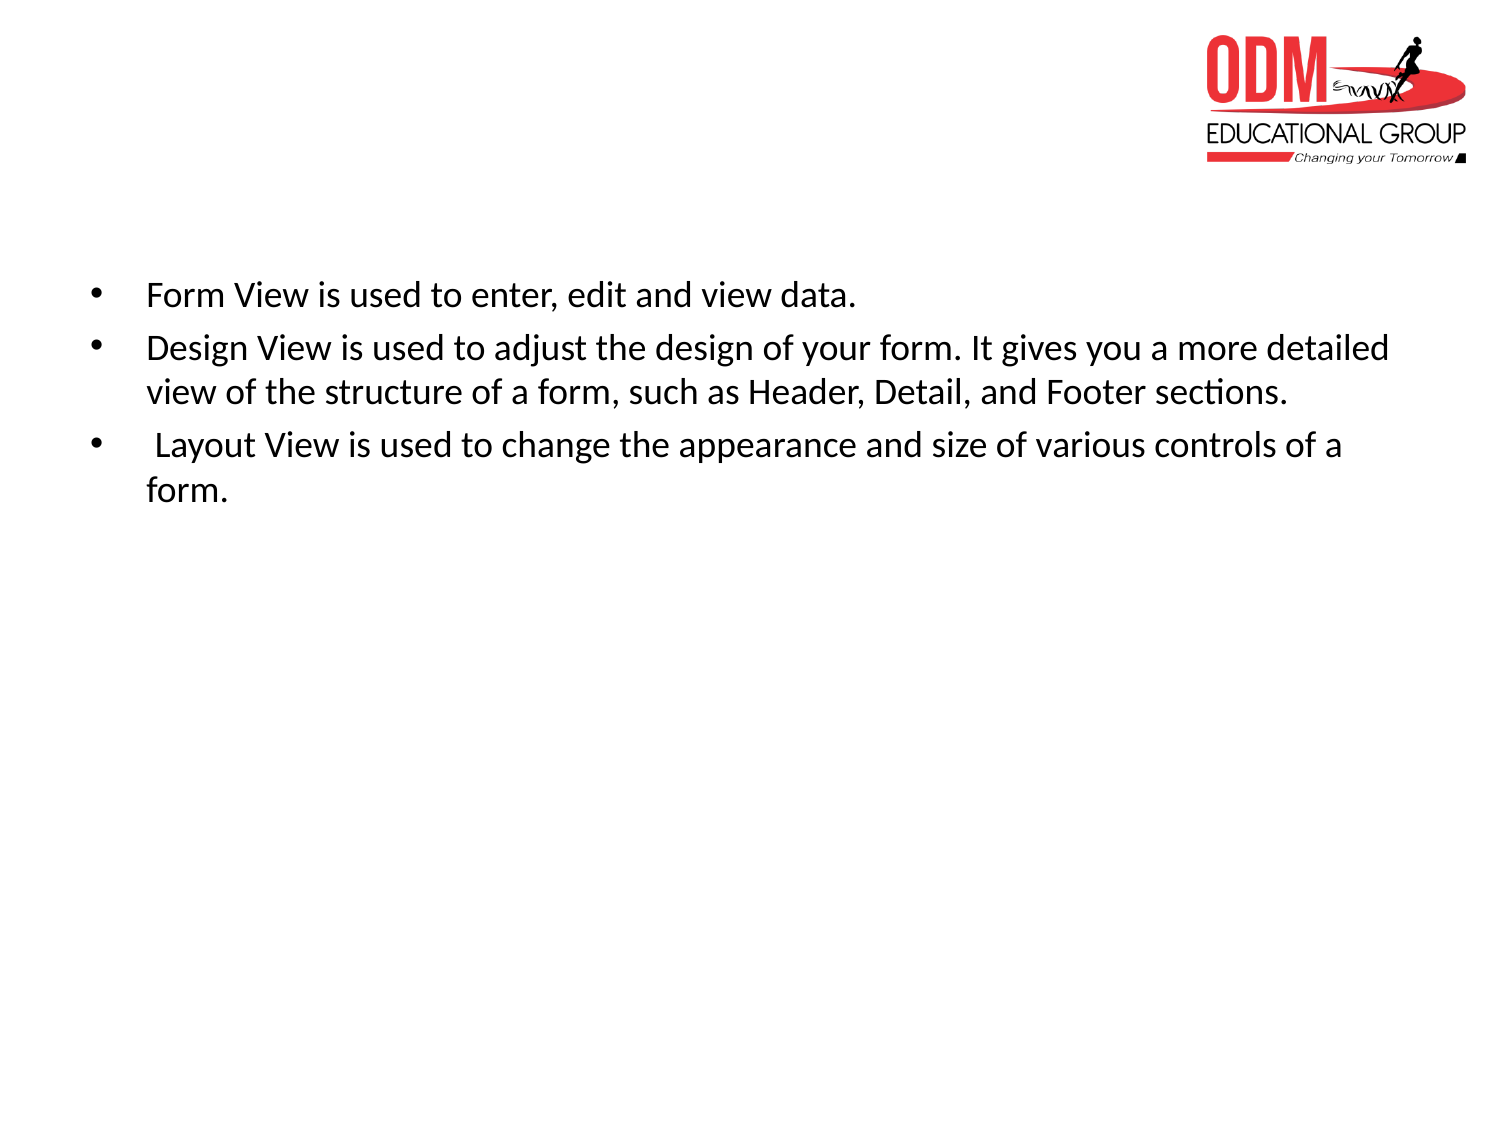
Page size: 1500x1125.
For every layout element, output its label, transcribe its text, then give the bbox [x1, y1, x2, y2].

list Form View is used to enter, edit and view data. Design View is used to adjust the design of your form. It gives you a more detailed view of the structure of a form, such as Header, Detail, and Footer sections. Layout View is used to change the appearance and size of various controls of a form. [75, 262, 1425, 1005]
picture [1206, 34, 1467, 164]
